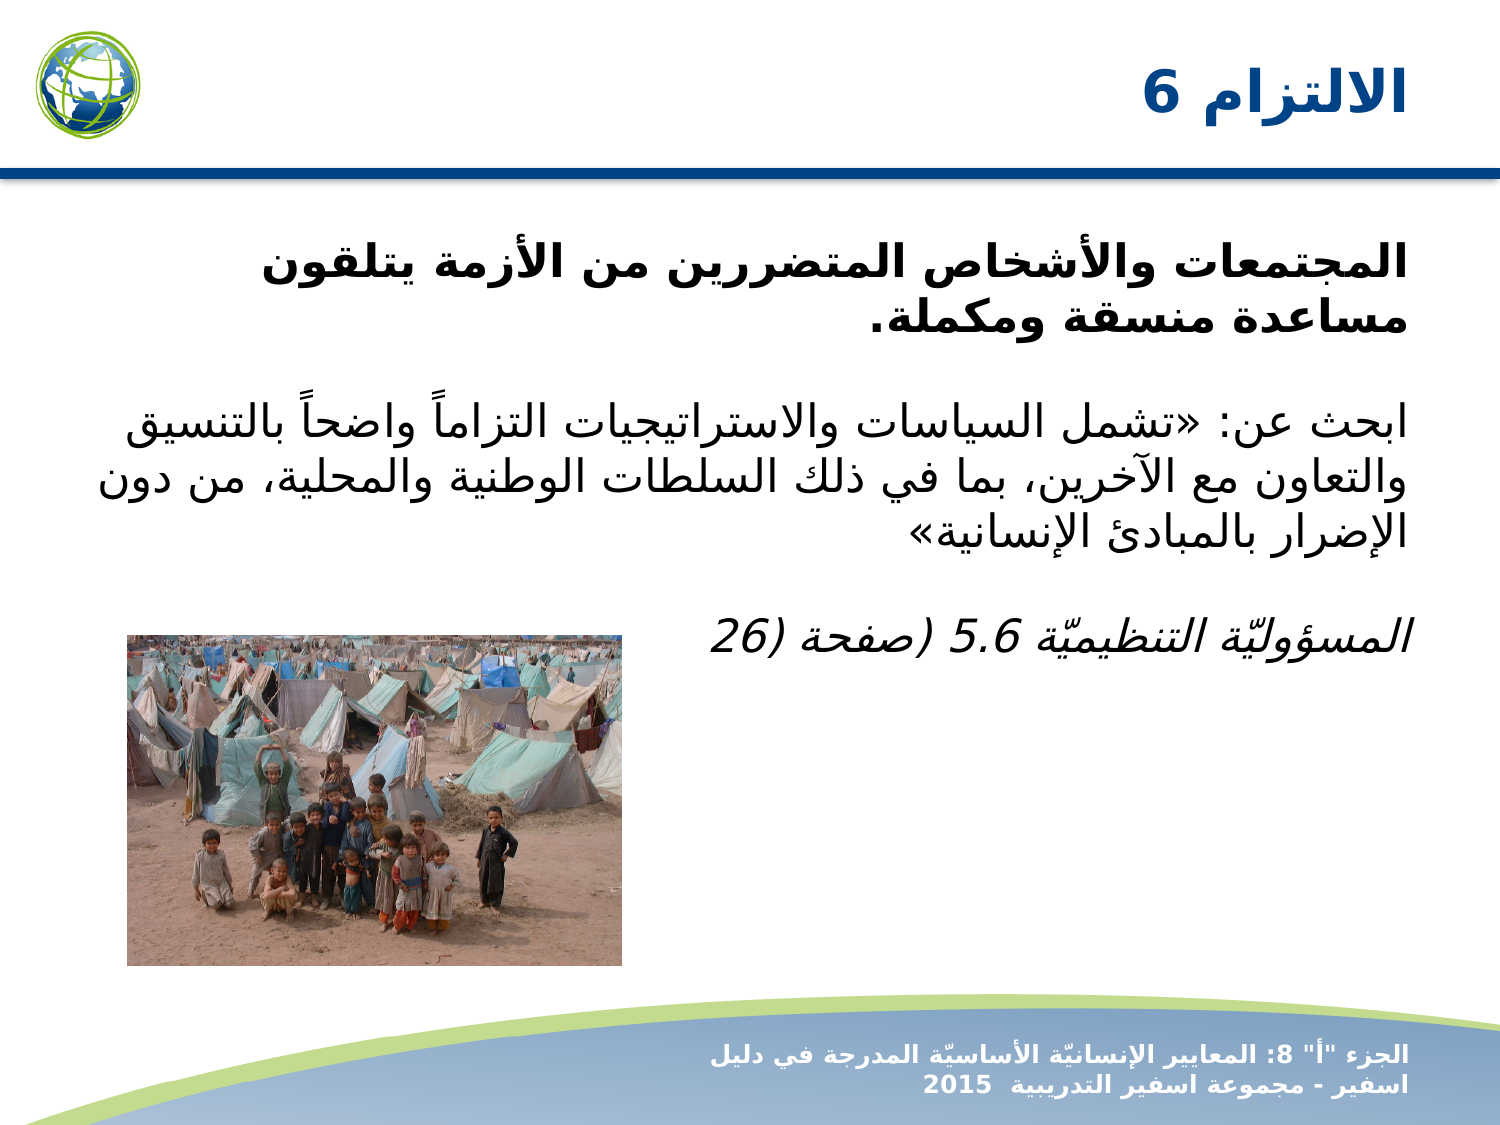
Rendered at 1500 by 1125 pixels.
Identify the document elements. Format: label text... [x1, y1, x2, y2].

list المجتمعات والأشخاص المتضررين من الأزمة يتلقون مساعدة منسقة ومكملة. ابحث عن: «تشمل السياسات والاستراتيجيات التزاماً واضحاً بالتنسيق والتعاون مع الآخرين، بما في ذلك السلطات الوطنية والمحلية، من دون الإضرار بالمبادئ الإنسانية» المسؤوليّة التنظيميّة 5.6 (صفحة (26 [75, 224, 1425, 1010]
title الالتزام 6 [75, 0, 1425, 178]
picture [24, 26, 75, 147]
footer الجزء "أ" 8: المعايير الإنسانيّة الأساسيّة المدرجة في دليل اسفير - مجموعة اسفير التدريبية 2015 [679, 1038, 1425, 1099]
picture [0, 992, 1500, 1125]
picture [126, 635, 622, 967]
